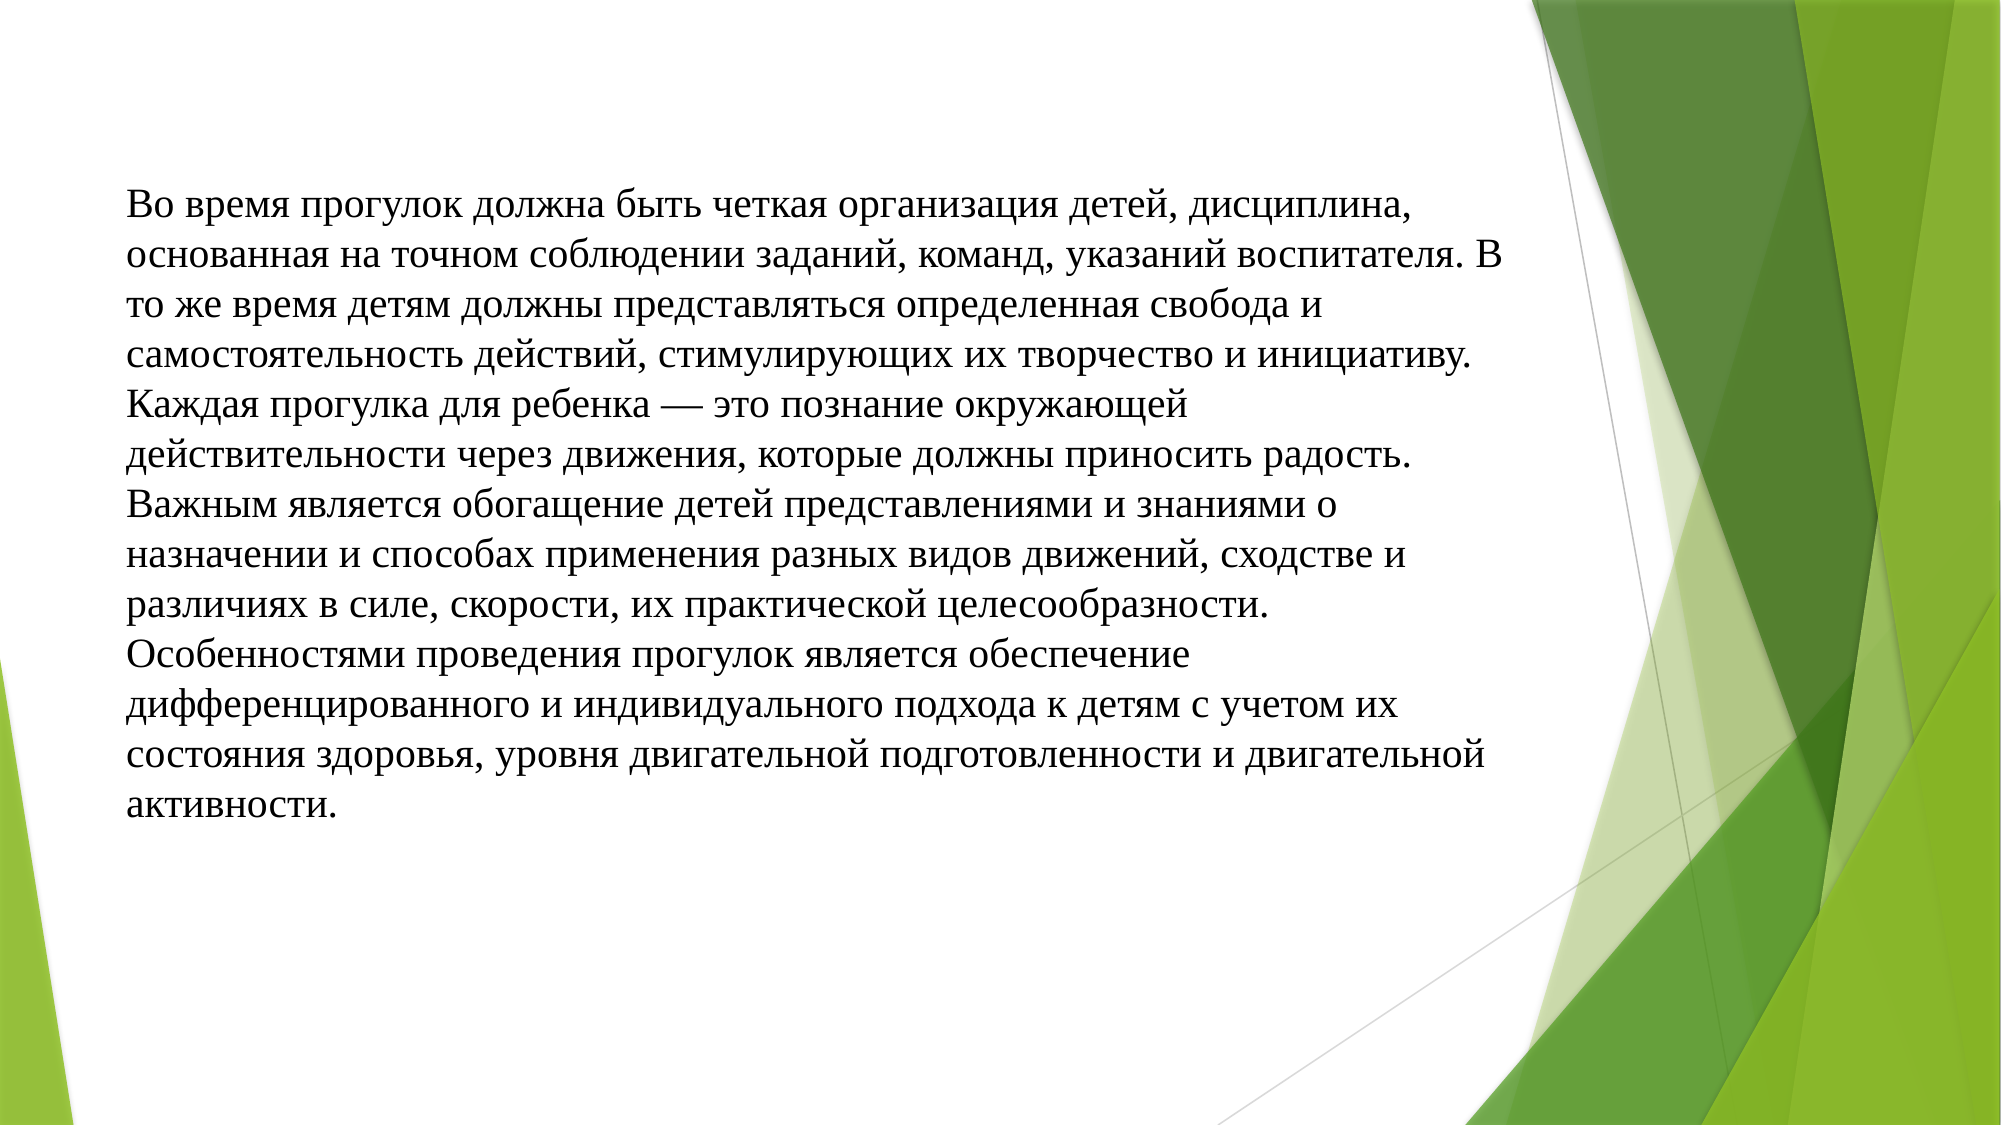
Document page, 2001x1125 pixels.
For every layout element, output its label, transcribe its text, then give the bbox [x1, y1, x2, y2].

list Во время прогулок должна быть четкая организация детей, дисциплина, основанная на точном соблюдении заданий, команд, указаний воспитателя. В то же время детям должны представляться определенная свобода и самостоятельность действий, стимулирующих их творчество и инициативу. Каждая прогулка для ребенка — это познание окружающей действительности через движения, которые должны приносить радость. Важным является обогащение детей представлениями и знаниями о назначении и способах применения разных видов движений, сходстве и различиях в силе, скорости, их практической целесообразности. Особенностями проведения прогулок является обеспечение дифференцированного и индивидуального подхода к детям с учетом их состояния здоровья, уровня двигательной подготовленности и двигательной активности. [111, 167, 1522, 884]
